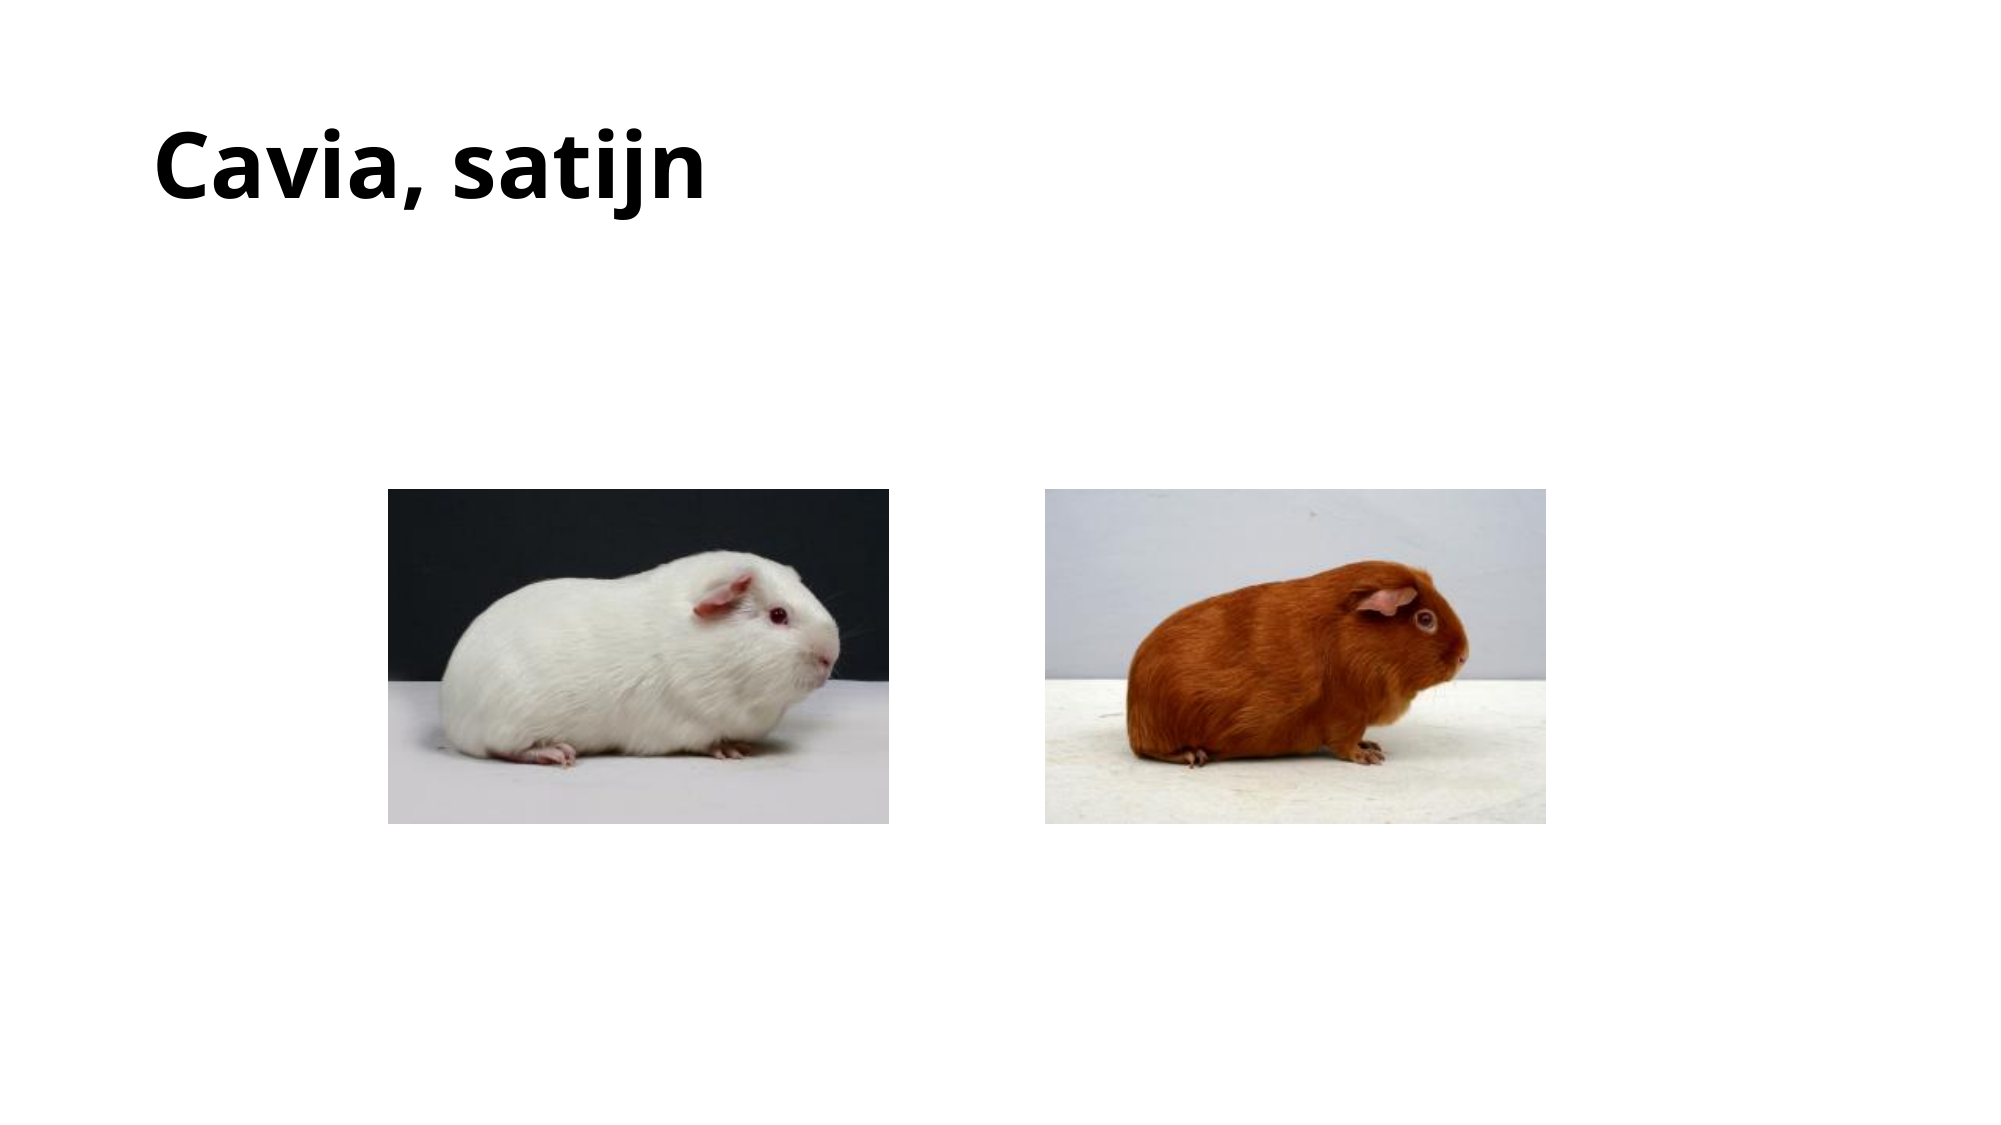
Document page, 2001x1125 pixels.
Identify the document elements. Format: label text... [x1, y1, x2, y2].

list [388, 489, 889, 824]
title Cavia, satijn [137, 59, 1863, 278]
picture [1045, 489, 1546, 824]
